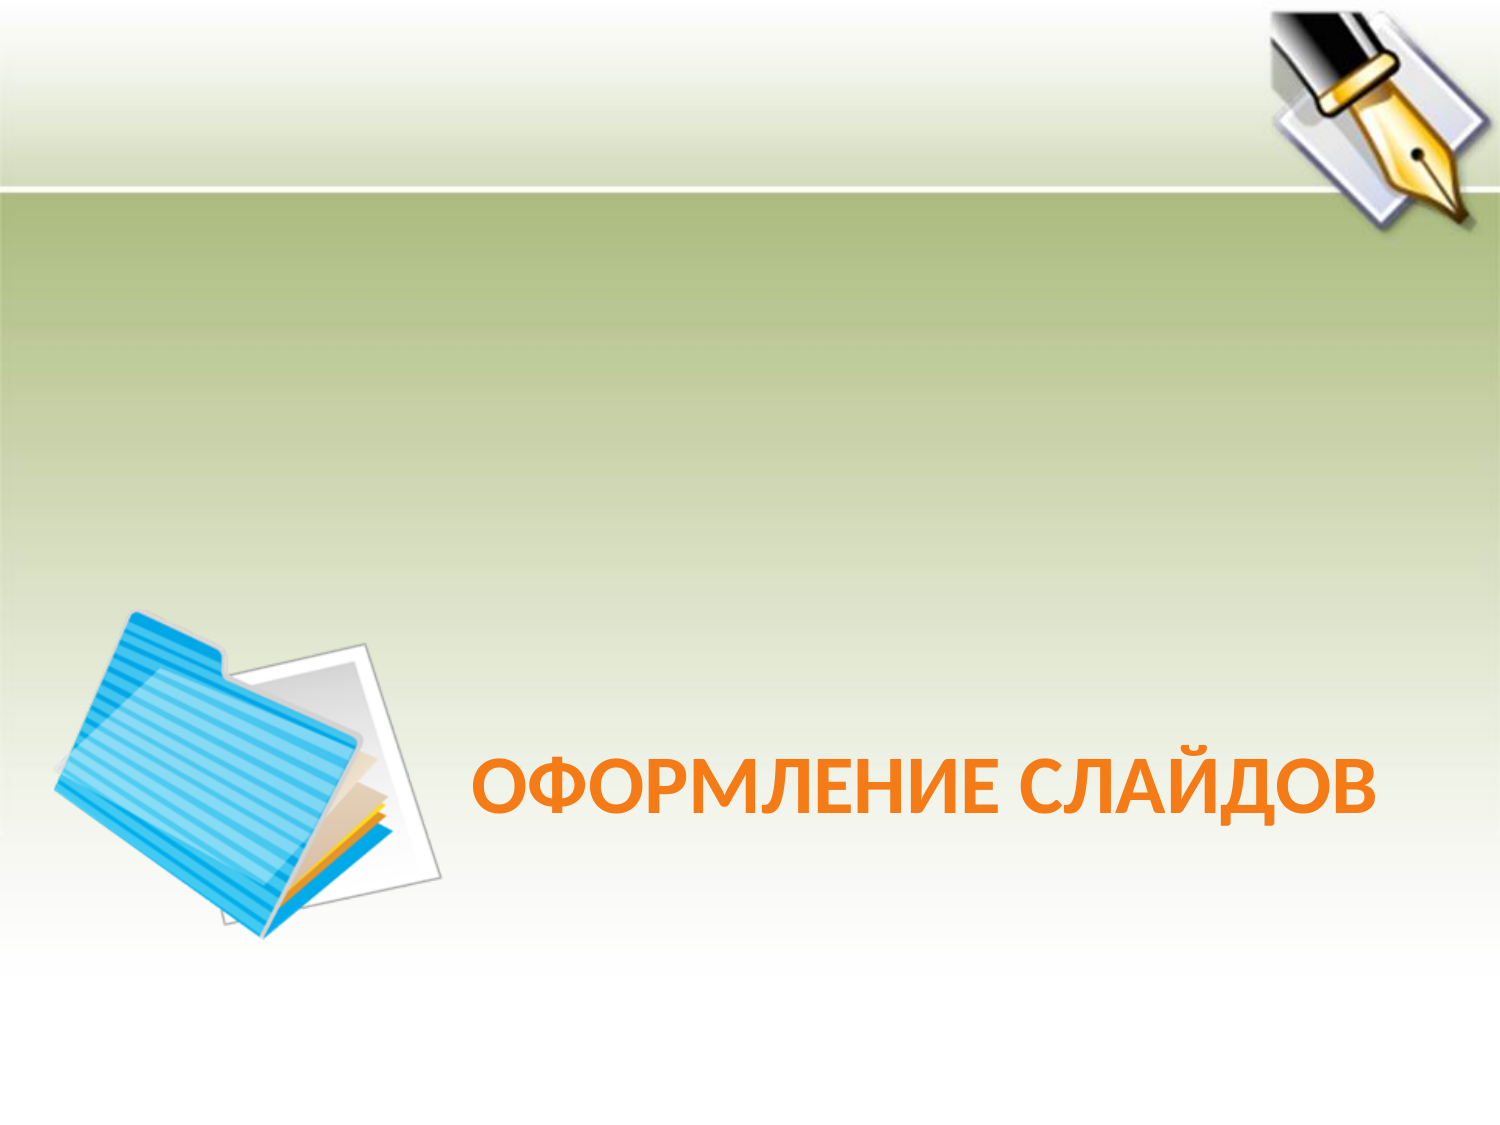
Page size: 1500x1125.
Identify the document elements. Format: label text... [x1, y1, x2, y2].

title Оформление слайдов [444, 722, 1394, 947]
picture [0, 0, 1500, 1125]
